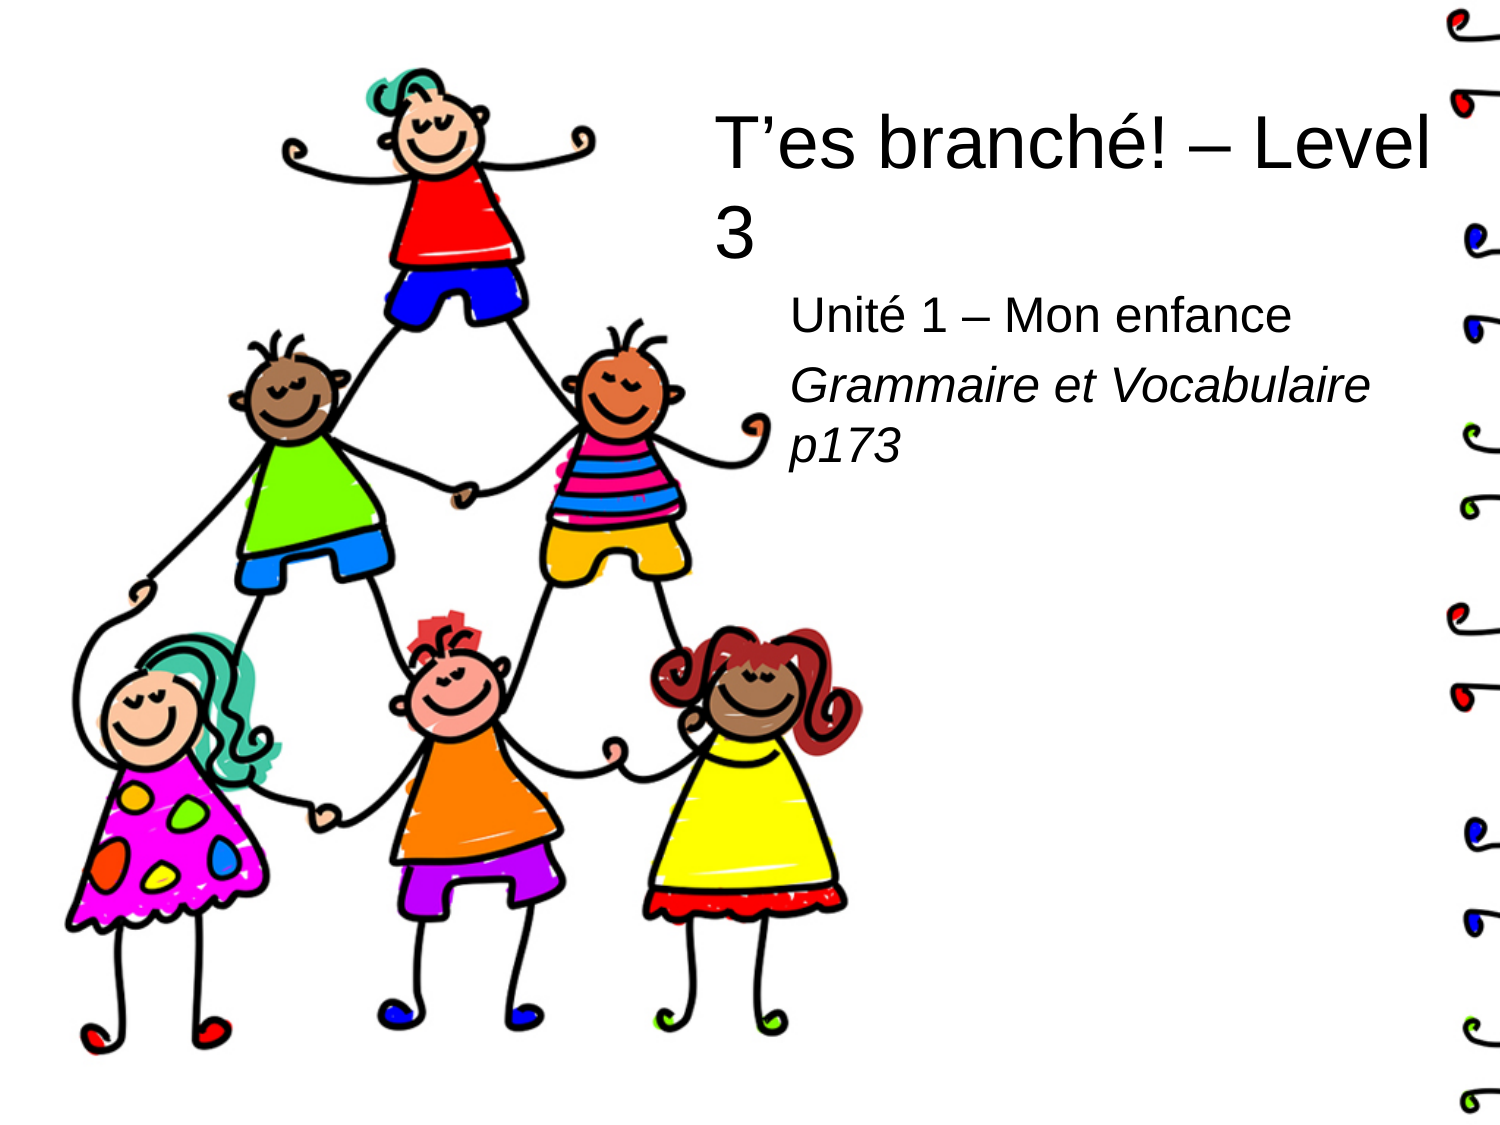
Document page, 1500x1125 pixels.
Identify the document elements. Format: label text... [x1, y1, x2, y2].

subtitle Unité 1 – Mon enfance Grammaire et Vocabulaire p173 [774, 274, 1438, 497]
picture [0, 0, 1500, 1125]
title T’es branché! – Level 3 [699, 28, 1463, 338]
